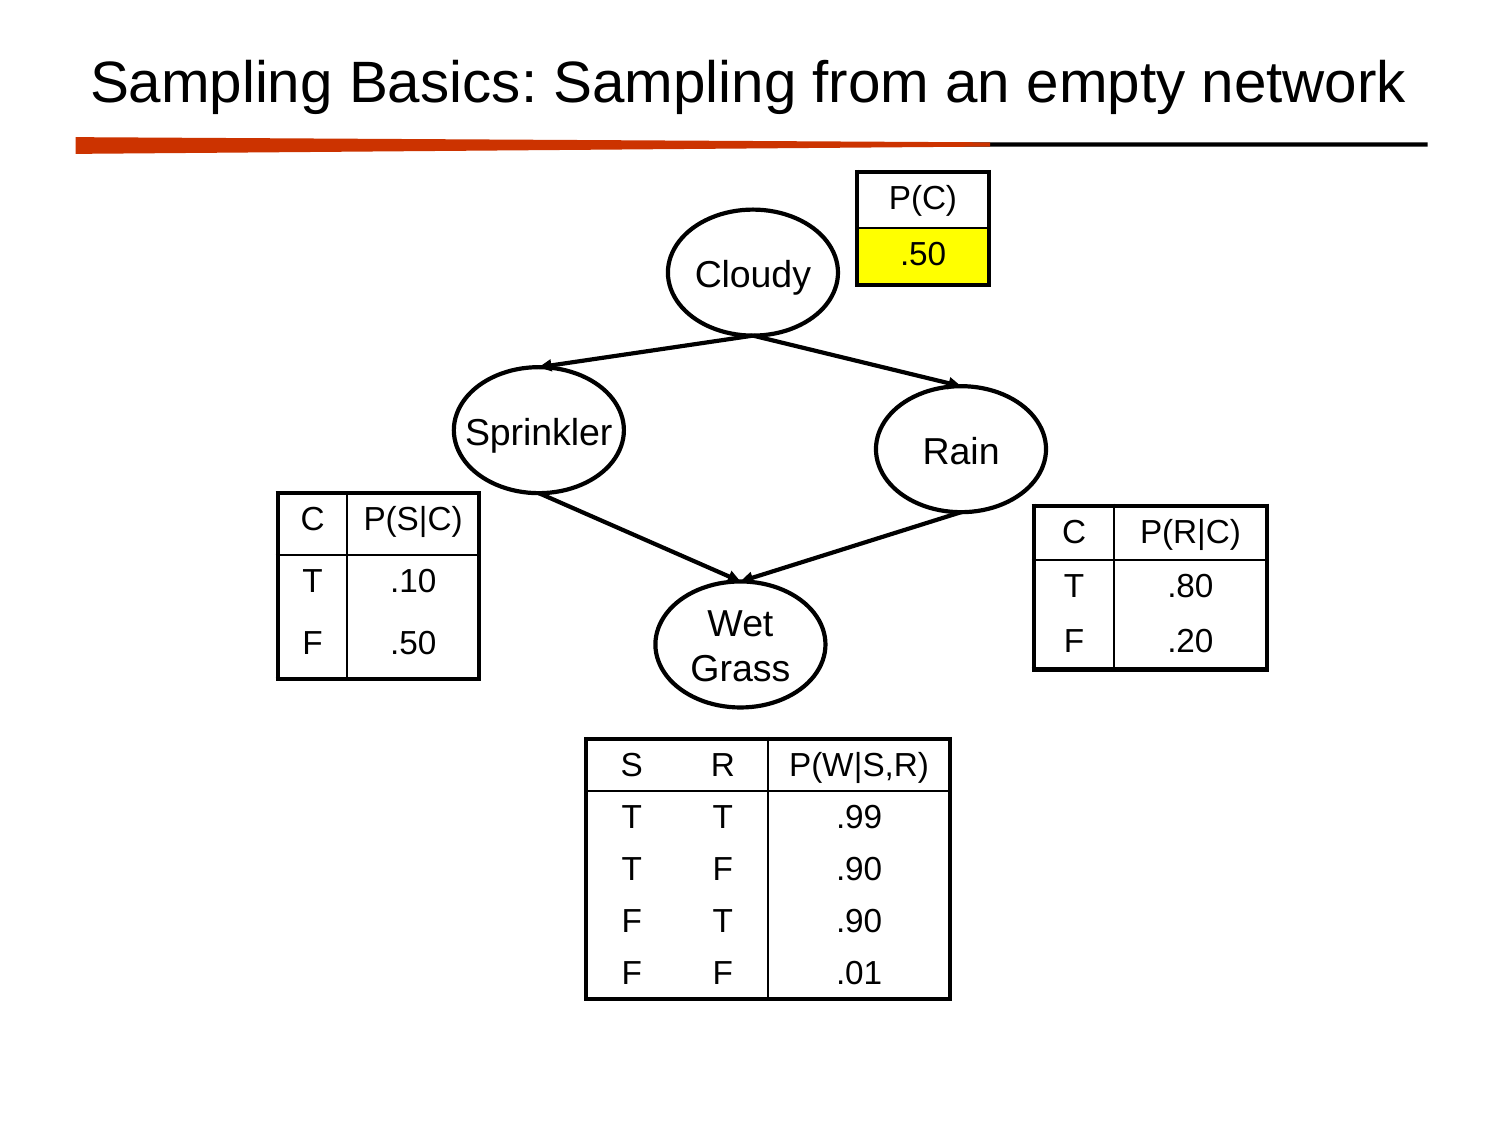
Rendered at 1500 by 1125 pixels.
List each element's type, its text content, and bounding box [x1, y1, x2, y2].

table_header C [280, 495, 346, 554]
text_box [744, 513, 962, 580]
table_cell .90 [769, 895, 948, 947]
table_header P(S|C) [348, 495, 477, 554]
table_cell .50 [348, 617, 477, 677]
table_cell F [280, 617, 346, 677]
text_box Cloudy [667, 209, 838, 336]
table_header P(C) [859, 174, 987, 227]
table_cell .99 [769, 792, 948, 843]
text_box Wet Grass [655, 588, 826, 708]
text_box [538, 337, 754, 366]
table_cell .01 [769, 947, 948, 997]
table_header C [1036, 508, 1113, 559]
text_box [538, 494, 741, 580]
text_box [752, 337, 962, 385]
table_cell .50 [859, 229, 987, 283]
table_cell .80 [1115, 561, 1265, 615]
table_cell T [280, 556, 346, 617]
table_header S [588, 741, 677, 790]
table_cell F [1036, 615, 1113, 667]
text_box Sprinkler [453, 367, 624, 494]
table_cell .20 [1115, 615, 1265, 667]
table_cell F [677, 947, 767, 997]
title Sampling Basics: Sampling from an empty network [74, 24, 1426, 133]
table_cell .90 [769, 843, 948, 895]
table_cell .10 [348, 556, 477, 617]
table_cell T [588, 792, 677, 843]
table_cell F [588, 895, 677, 947]
text_box Rain [875, 386, 1047, 513]
table_cell F [677, 843, 767, 895]
table_header P(W|S,R) [769, 741, 948, 790]
table_cell T [677, 895, 767, 947]
table_cell T [588, 843, 677, 895]
table_header R [677, 741, 767, 790]
table_cell T [677, 792, 767, 843]
table_cell T [1036, 561, 1113, 615]
table_cell F [588, 947, 677, 997]
table_header P(R|C) [1115, 508, 1265, 559]
